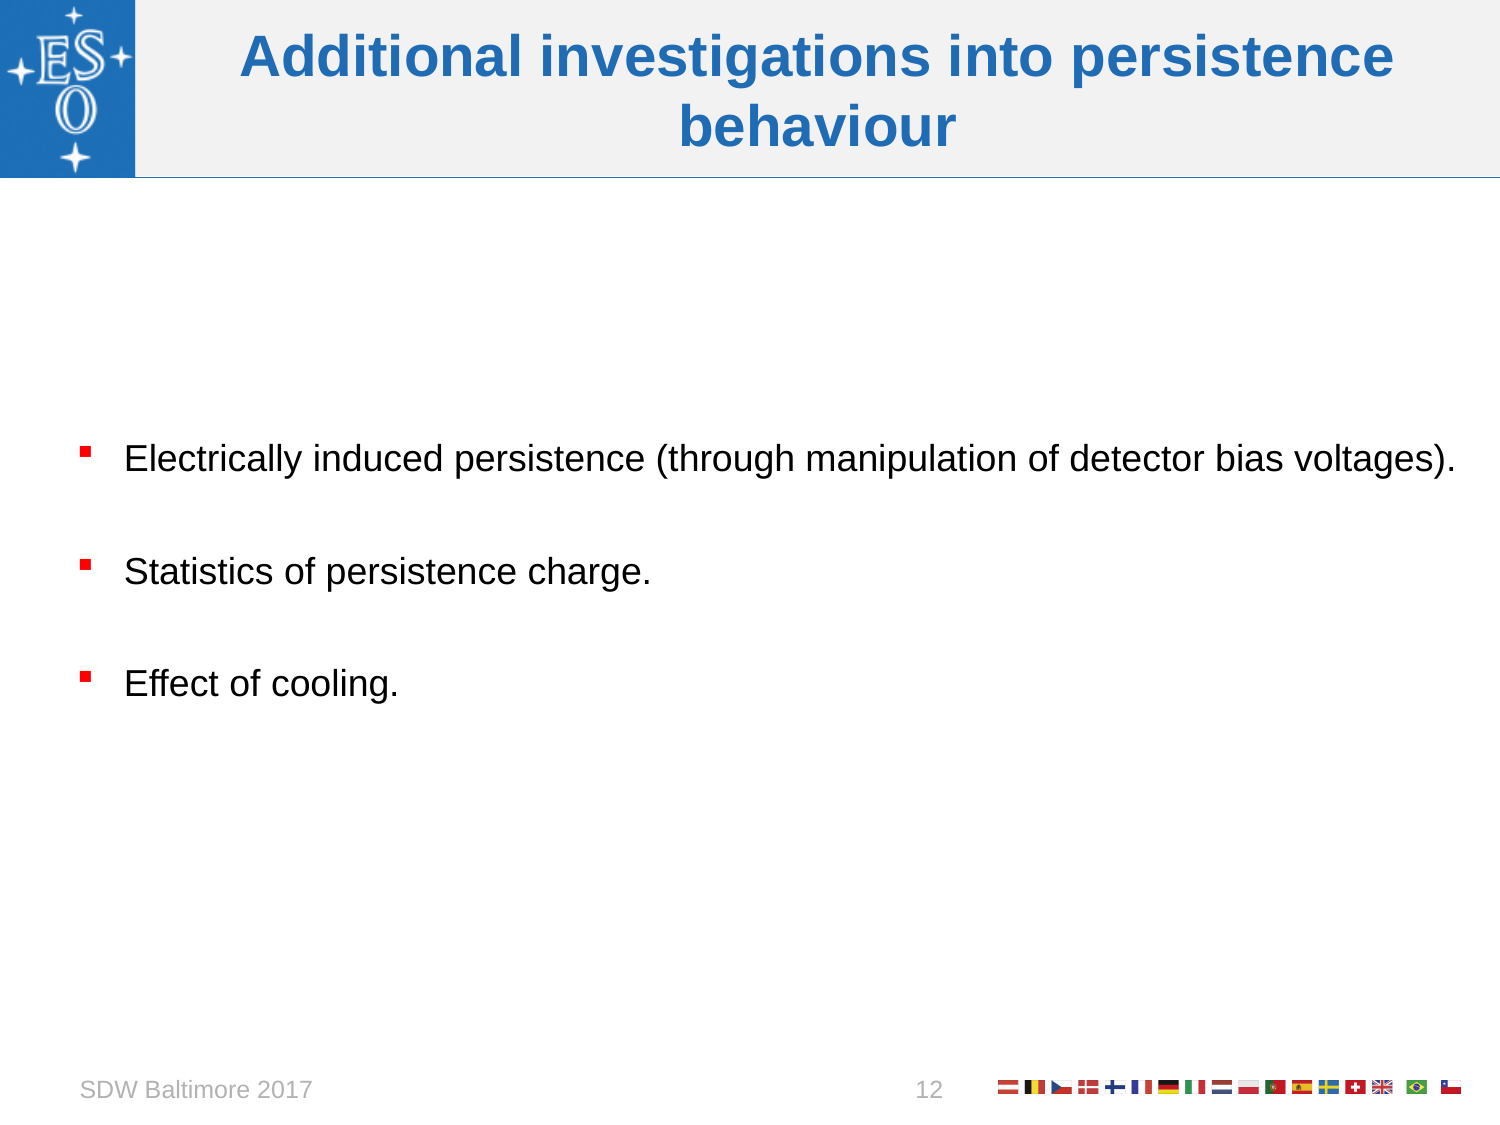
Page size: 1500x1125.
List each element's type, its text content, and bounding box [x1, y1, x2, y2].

text_box Electrically induced persistence (through manipulation of detector bias voltages). Statistics of persistence charge. Effect of cooling. [62, 359, 1472, 712]
title Additional investigations into persistence behaviour [135, 0, 1500, 176]
slide_number 12 [854, 1058, 959, 1119]
footer SDW Baltimore 2017 [64, 1058, 854, 1119]
picture [998, 1080, 1461, 1094]
